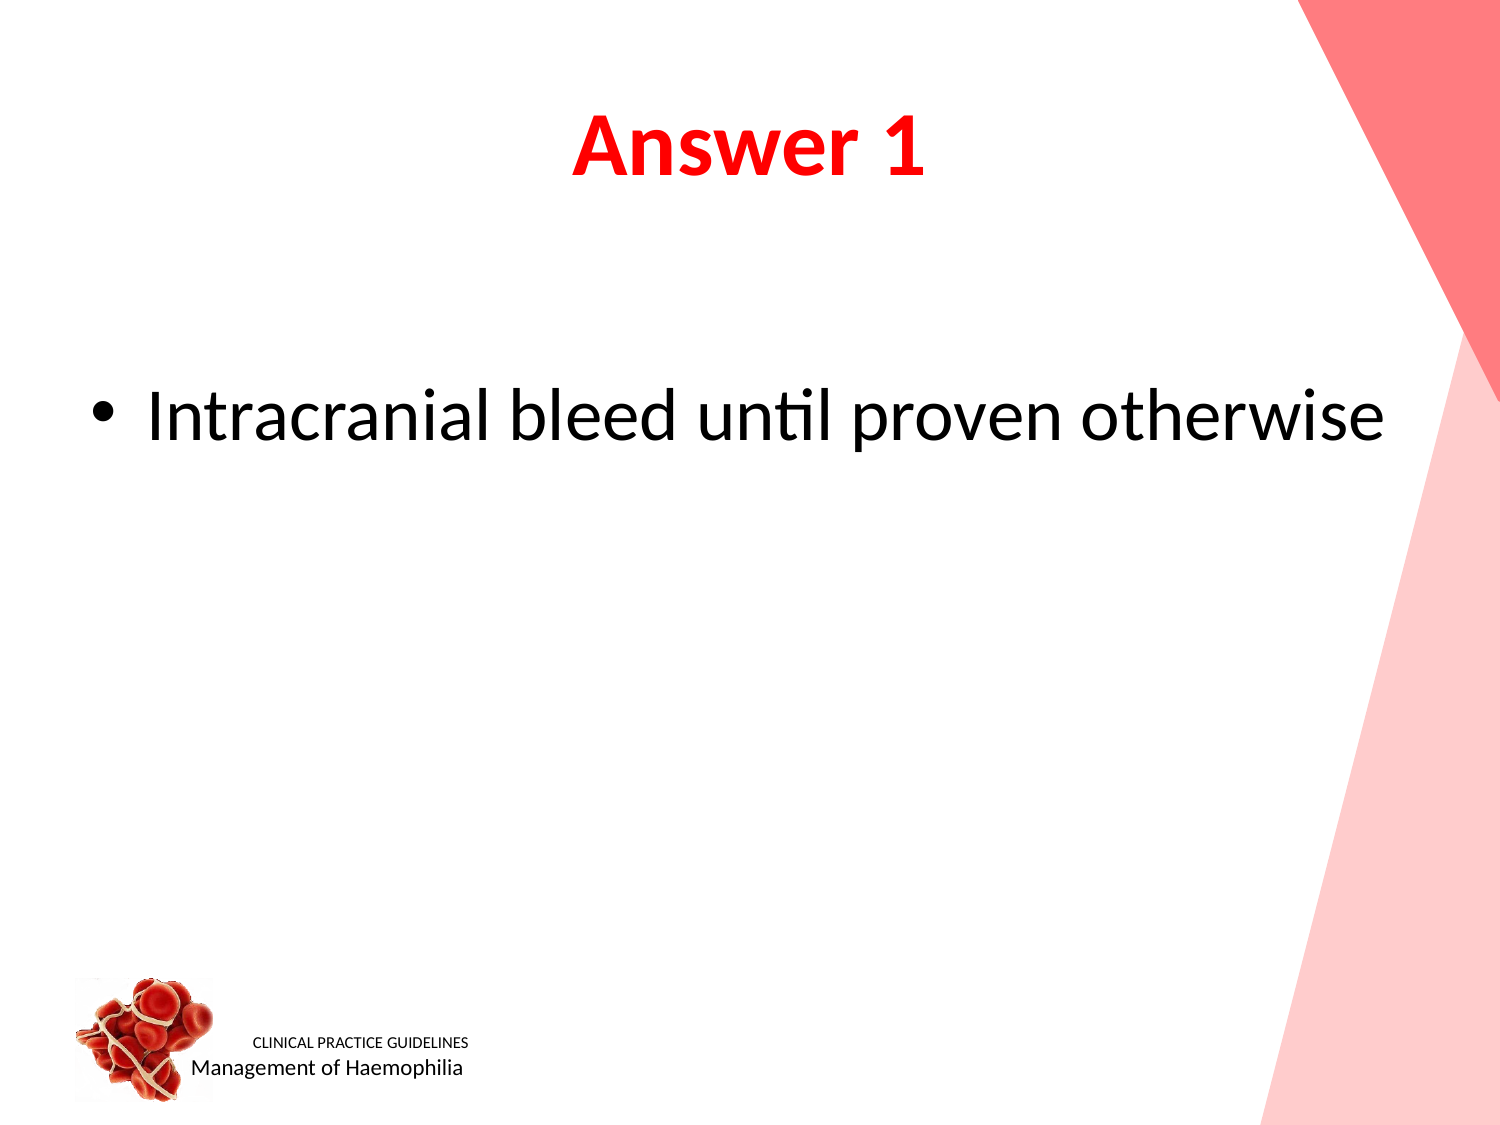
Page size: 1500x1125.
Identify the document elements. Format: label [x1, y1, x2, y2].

text_box [74, 0, 1500, 1125]
